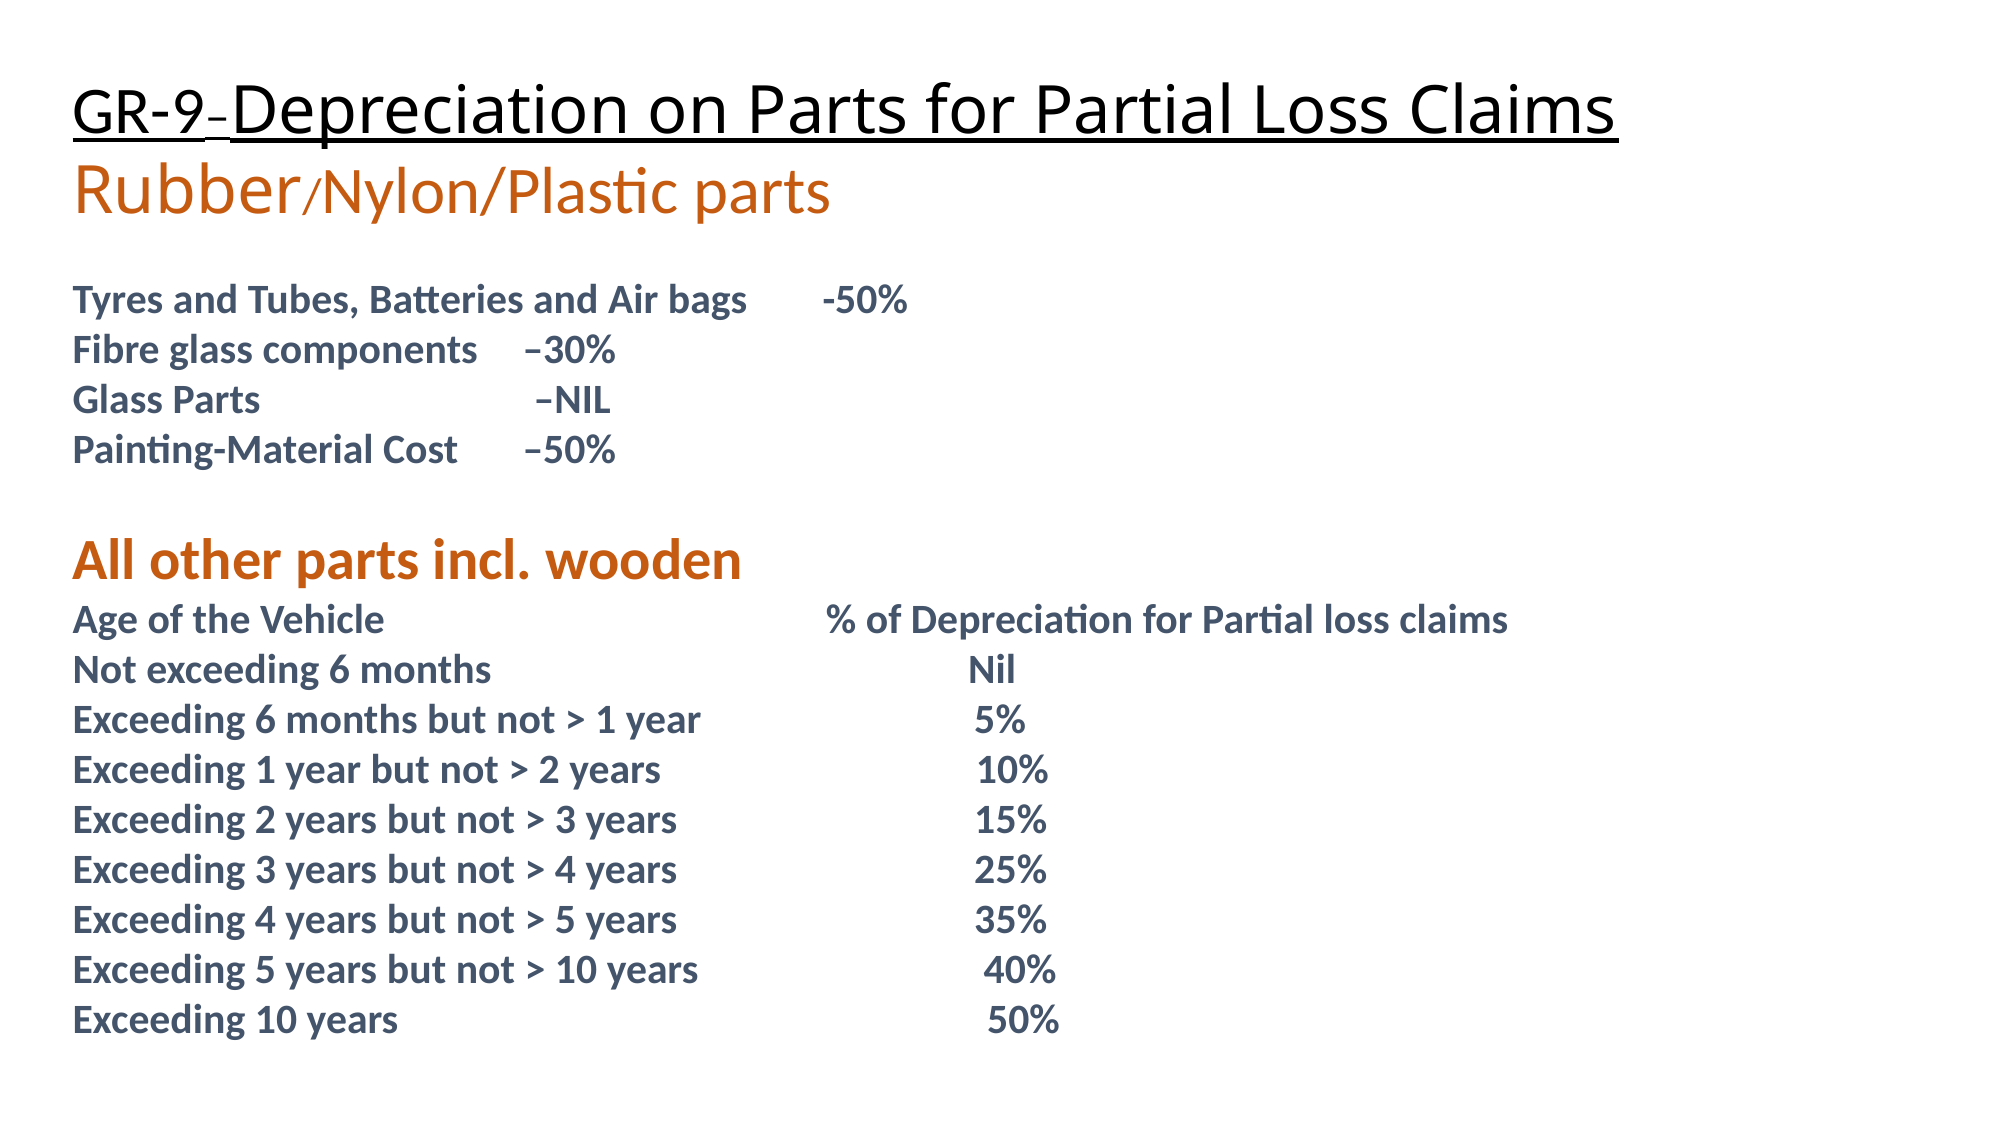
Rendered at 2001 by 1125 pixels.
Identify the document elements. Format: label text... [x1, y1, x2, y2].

text_box GR-9–Depreciation on Parts for Partial Loss Claims Rubber/Nylon/Plastic parts Tyres and Tubes, Batteries and Air bags -50% Fibre glass components –30% Glass Parts –NIL Painting-Material Cost –50% All other parts incl. wooden Age of the Vehicle % of Depreciation for Partial loss claims Not exceeding 6 months Nil Exceeding 6 months but not > 1 year 5% Exceeding 1 year but not > 2 years 10% Exceeding 2 years but not > 3 years 15% Exceeding 3 years but not > 4 years 25% Exceeding 4 years but not > 5 years 35% Exceeding 5 years but not > 10 years 40% Exceeding 10 years 50% [57, 59, 1943, 1095]
